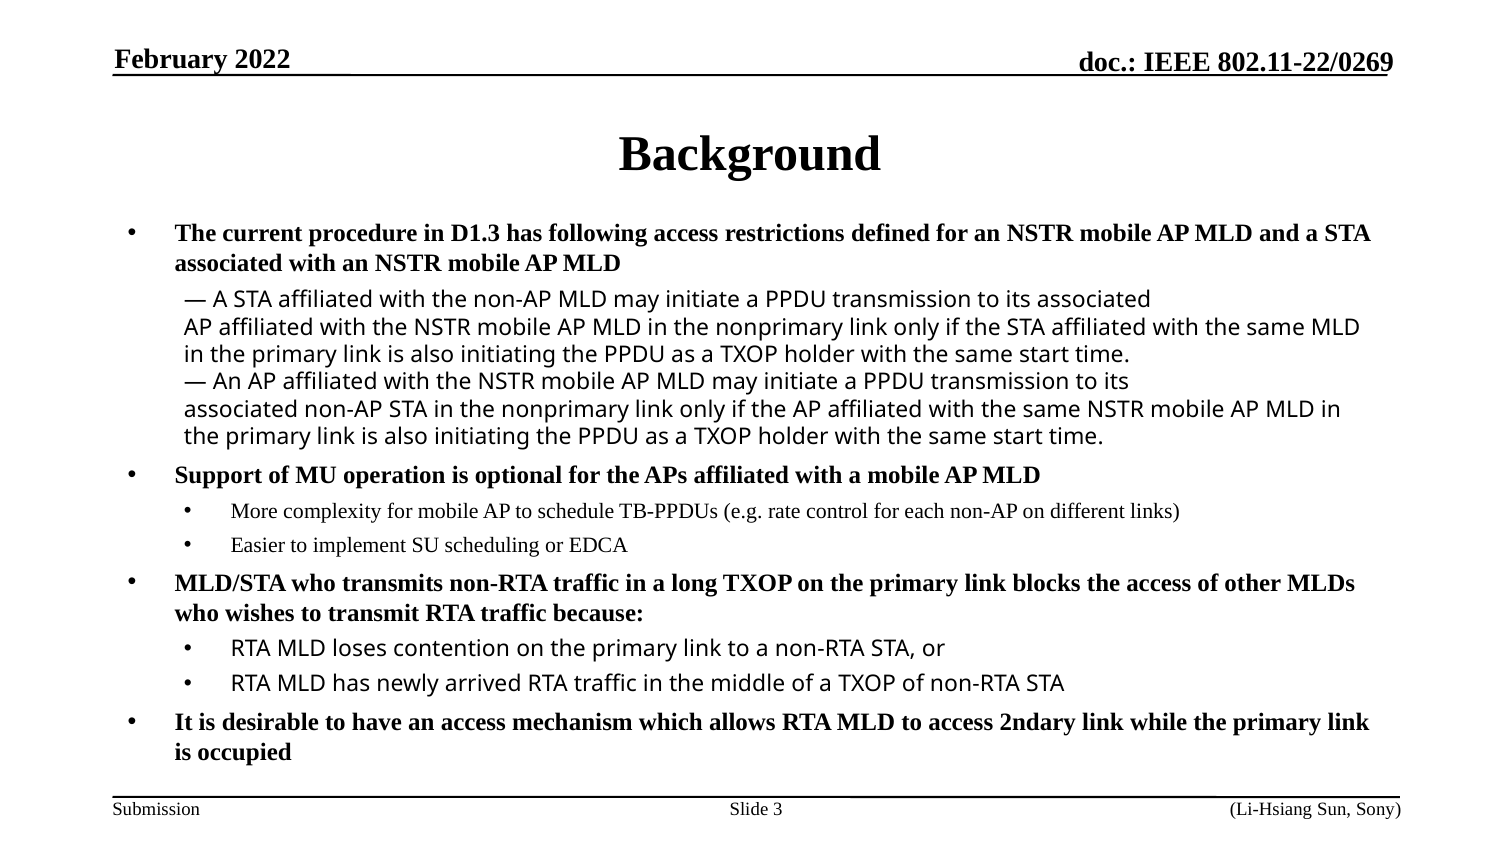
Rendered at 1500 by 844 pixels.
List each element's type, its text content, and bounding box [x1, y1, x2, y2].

footer (Li-Hsiang Sun, Sony) [878, 796, 1402, 820]
list The current procedure in D1.3 has following access restrictions defined for an NSTR mobile AP MLD and a STA associated with an NSTR mobile AP MLD — A STA affiliated with the non-AP MLD may initiate a PPDU transmission to its associated AP affiliated with the NSTR mobile AP MLD in the nonprimary link only if the STA affiliated with the same MLD in the primary link is also initiating the PPDU as a TXOP holder with the same start time. — An AP affiliated with the NSTR mobile AP MLD may initiate a PPDU transmission to its associated non-AP STA in the nonprimary link only if the AP affiliated with the same NSTR mobile AP MLD in the primary link is also initiating the PPDU as a TXOP holder with the same start time. Support of MU operation is optional for the APs affiliated with a mobile AP MLD More complexity for mobile AP to schedule TB-PPDUs (e.g. rate control for each non-AP on different links) Easier to implement SU scheduling or EDCA MLD/STA who transmits non-RTA traffic in a long TXOP on the primary link blocks the access of other MLDs who wishes to transmit RTA traffic because: RTA MLD loses contention on the primary link to a non-RTA STA, or RTA MLD has newly arrived RTA traffic in the middle of a TXOP of non-RTA STA It is desirable to have an access mechanism which allows RTA MLD to access 2ndary link while the primary link is occupied [112, 209, 1388, 744]
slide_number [114, 40, 423, 75]
slide_number Slide 3 [712, 796, 800, 842]
title Background [112, 84, 1388, 209]
